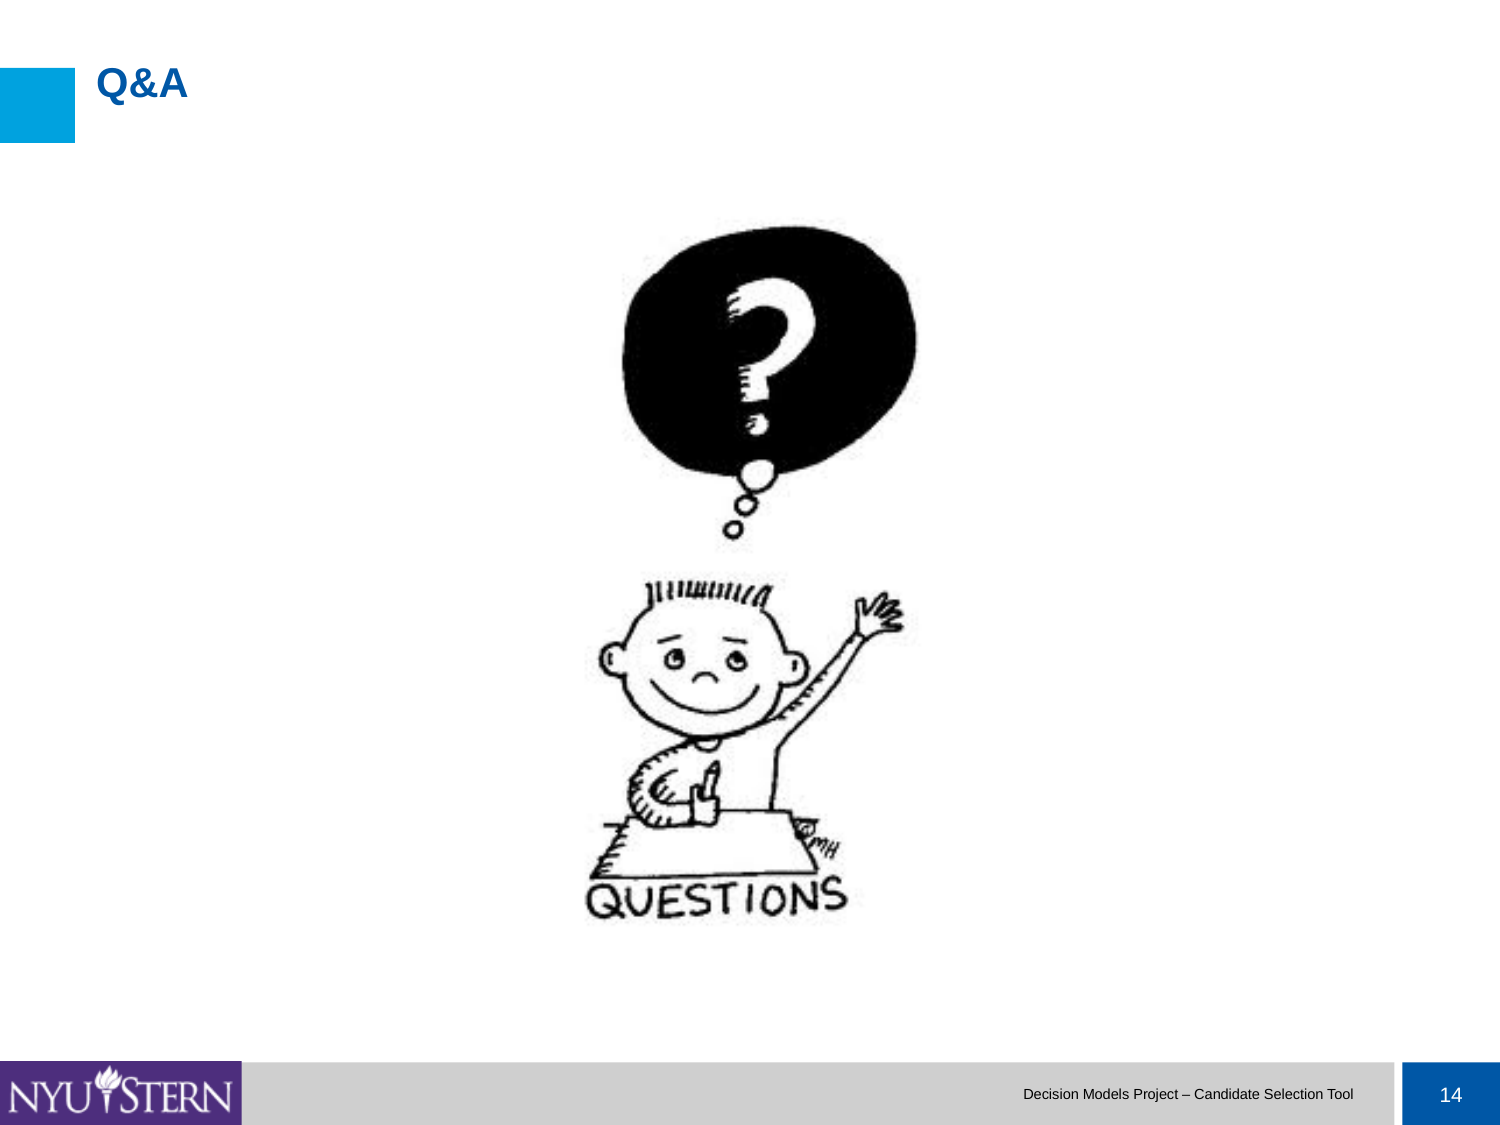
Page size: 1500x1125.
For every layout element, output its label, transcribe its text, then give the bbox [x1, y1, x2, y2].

title Q&A [95, 60, 1261, 162]
picture [0, 1061, 242, 1125]
picture [567, 181, 929, 938]
